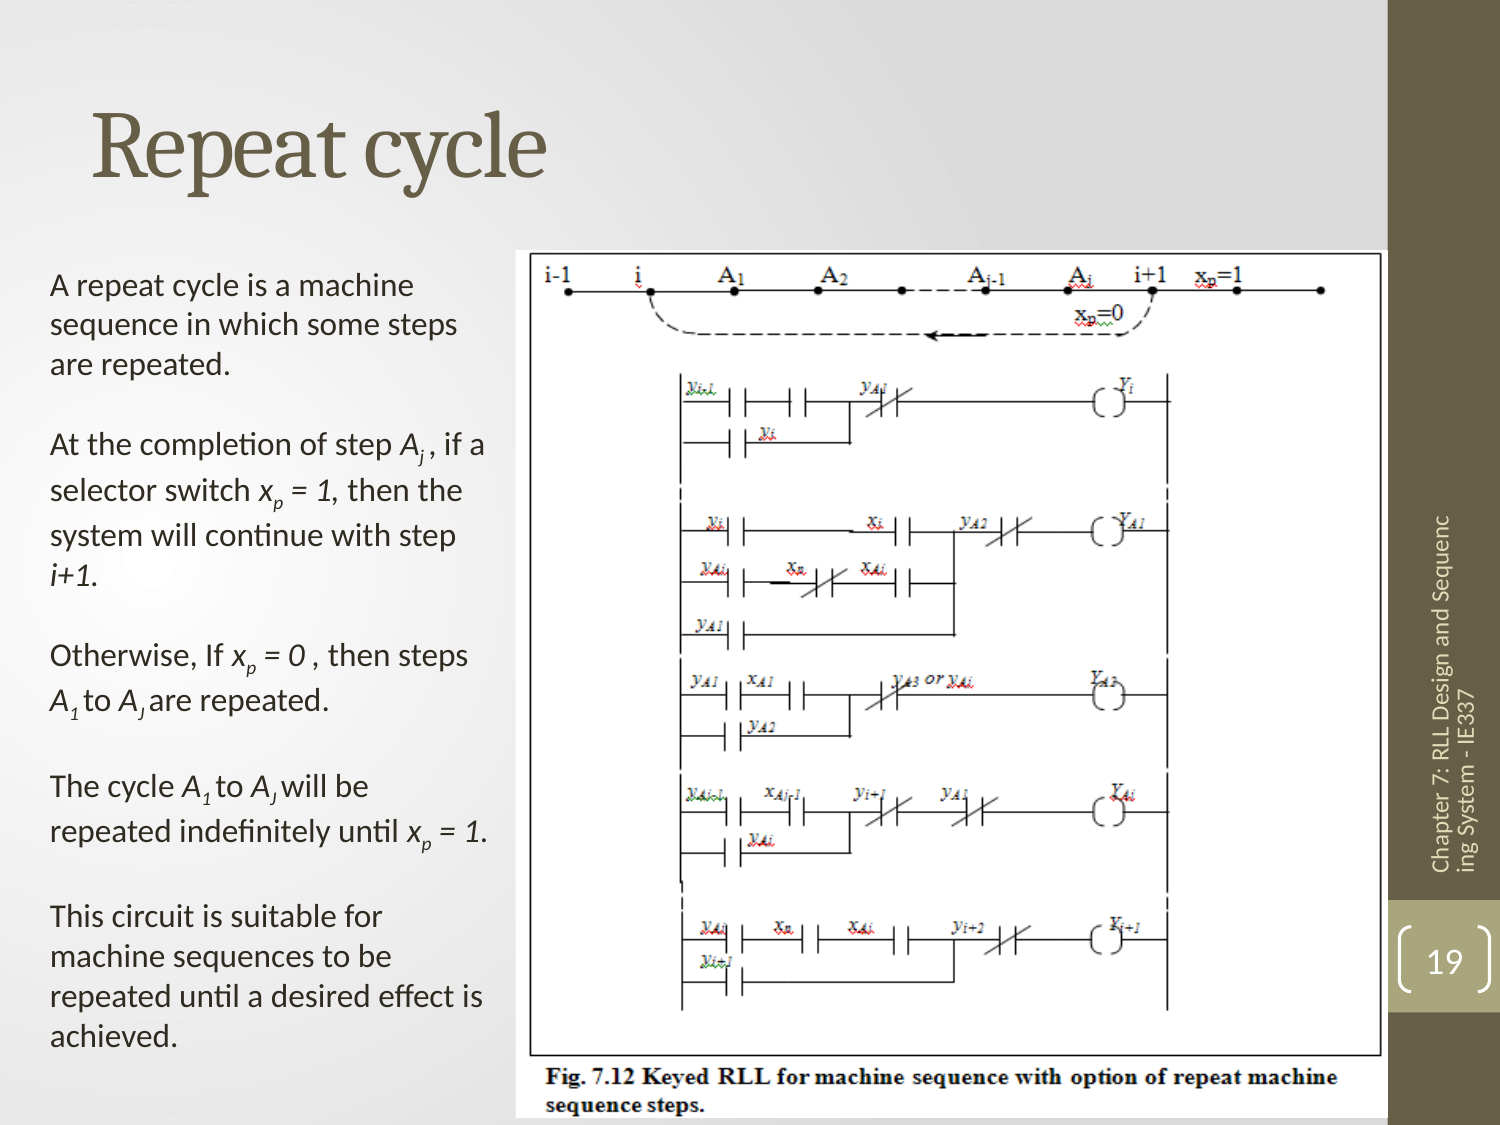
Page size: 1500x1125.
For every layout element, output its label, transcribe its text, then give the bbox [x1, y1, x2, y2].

picture [515, 250, 1389, 1119]
title Repeat cycle [75, 45, 1325, 233]
footer Chapter 7: RLL Design and Sequencing System - IE337 [1408, 500, 1469, 889]
slide_number 19 [1400, 925, 1492, 994]
text_box A repeat cycle is a machine sequence in which some steps are repeated. At the completion of step Aj , if a selector switch xp = 1, then the system will continue with step i+1. Otherwise, If xp = 0 , then steps A1 to AJ are repeated. The cycle A1 to AJ will be repeated indefinitely until xp = 1. This circuit is suitable for machine sequences to be repeated until a desired effect is achieved. [35, 255, 504, 1062]
